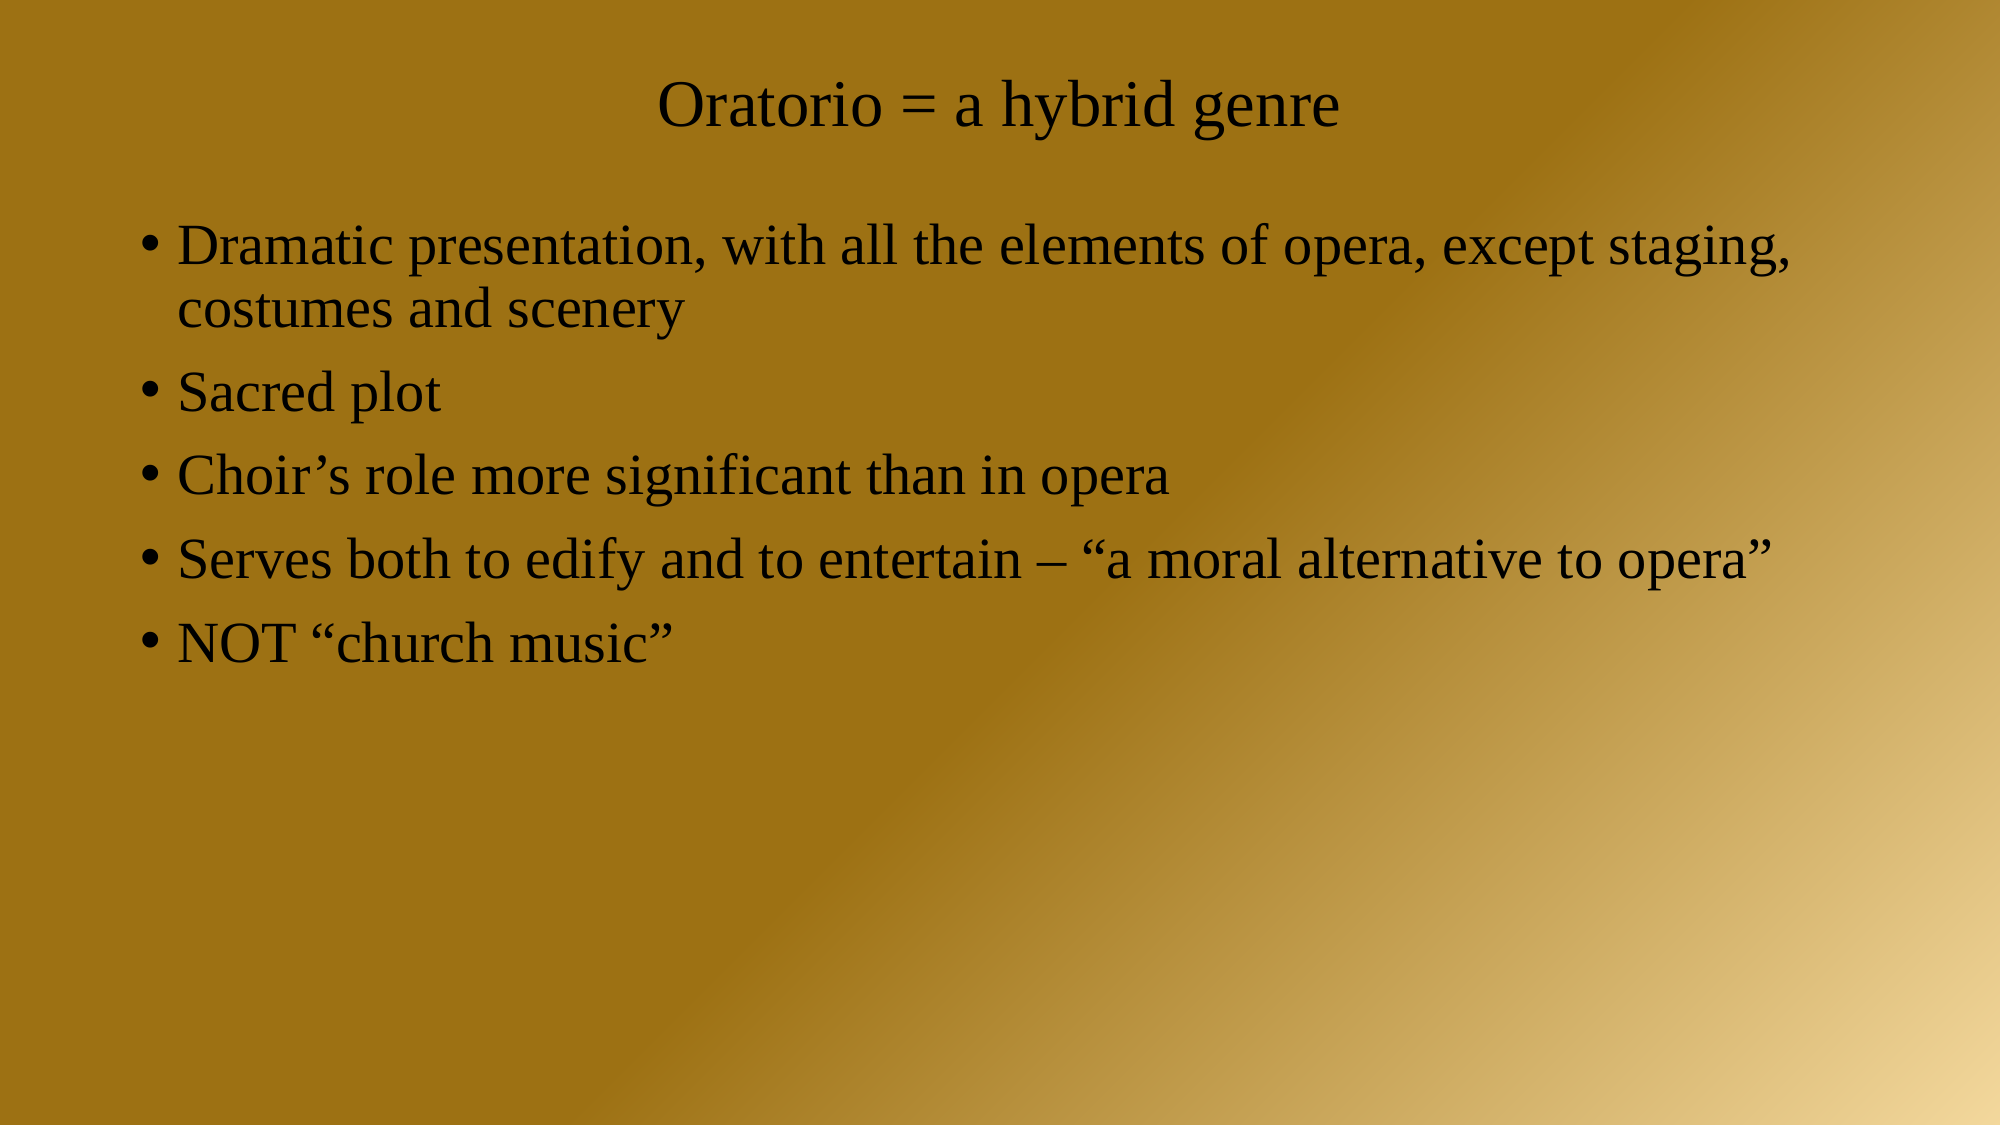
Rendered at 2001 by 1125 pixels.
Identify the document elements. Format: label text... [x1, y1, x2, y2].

title Oratorio = a hybrid genre [274, 60, 1726, 160]
list Dramatic presentation, with all the elements of opera, except staging, costumes and scenery Sacred plot Choir’s role more significant than in opera Serves both to edify and to entertain – “a moral alternative to opera” NOT “church music” [125, 206, 1875, 1000]
